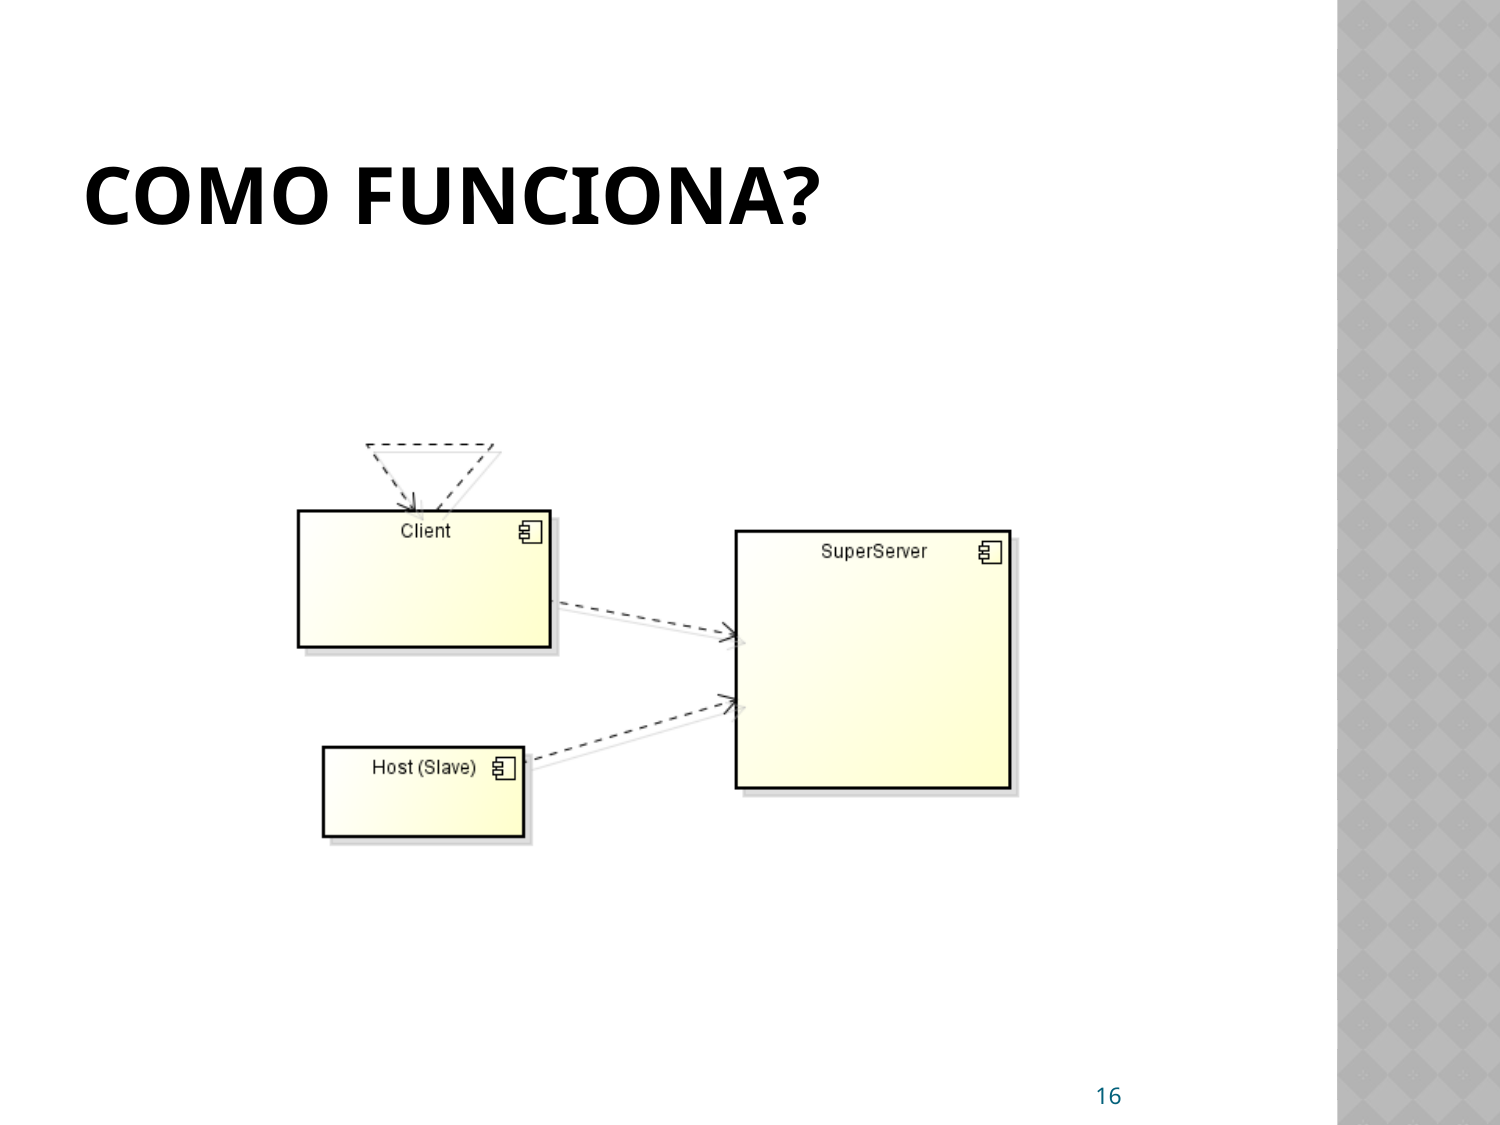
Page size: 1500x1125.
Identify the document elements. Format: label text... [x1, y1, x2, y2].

title Como funciona? [75, 52, 1263, 240]
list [244, 422, 1094, 902]
slide_number 16 [1025, 1075, 1122, 1113]
